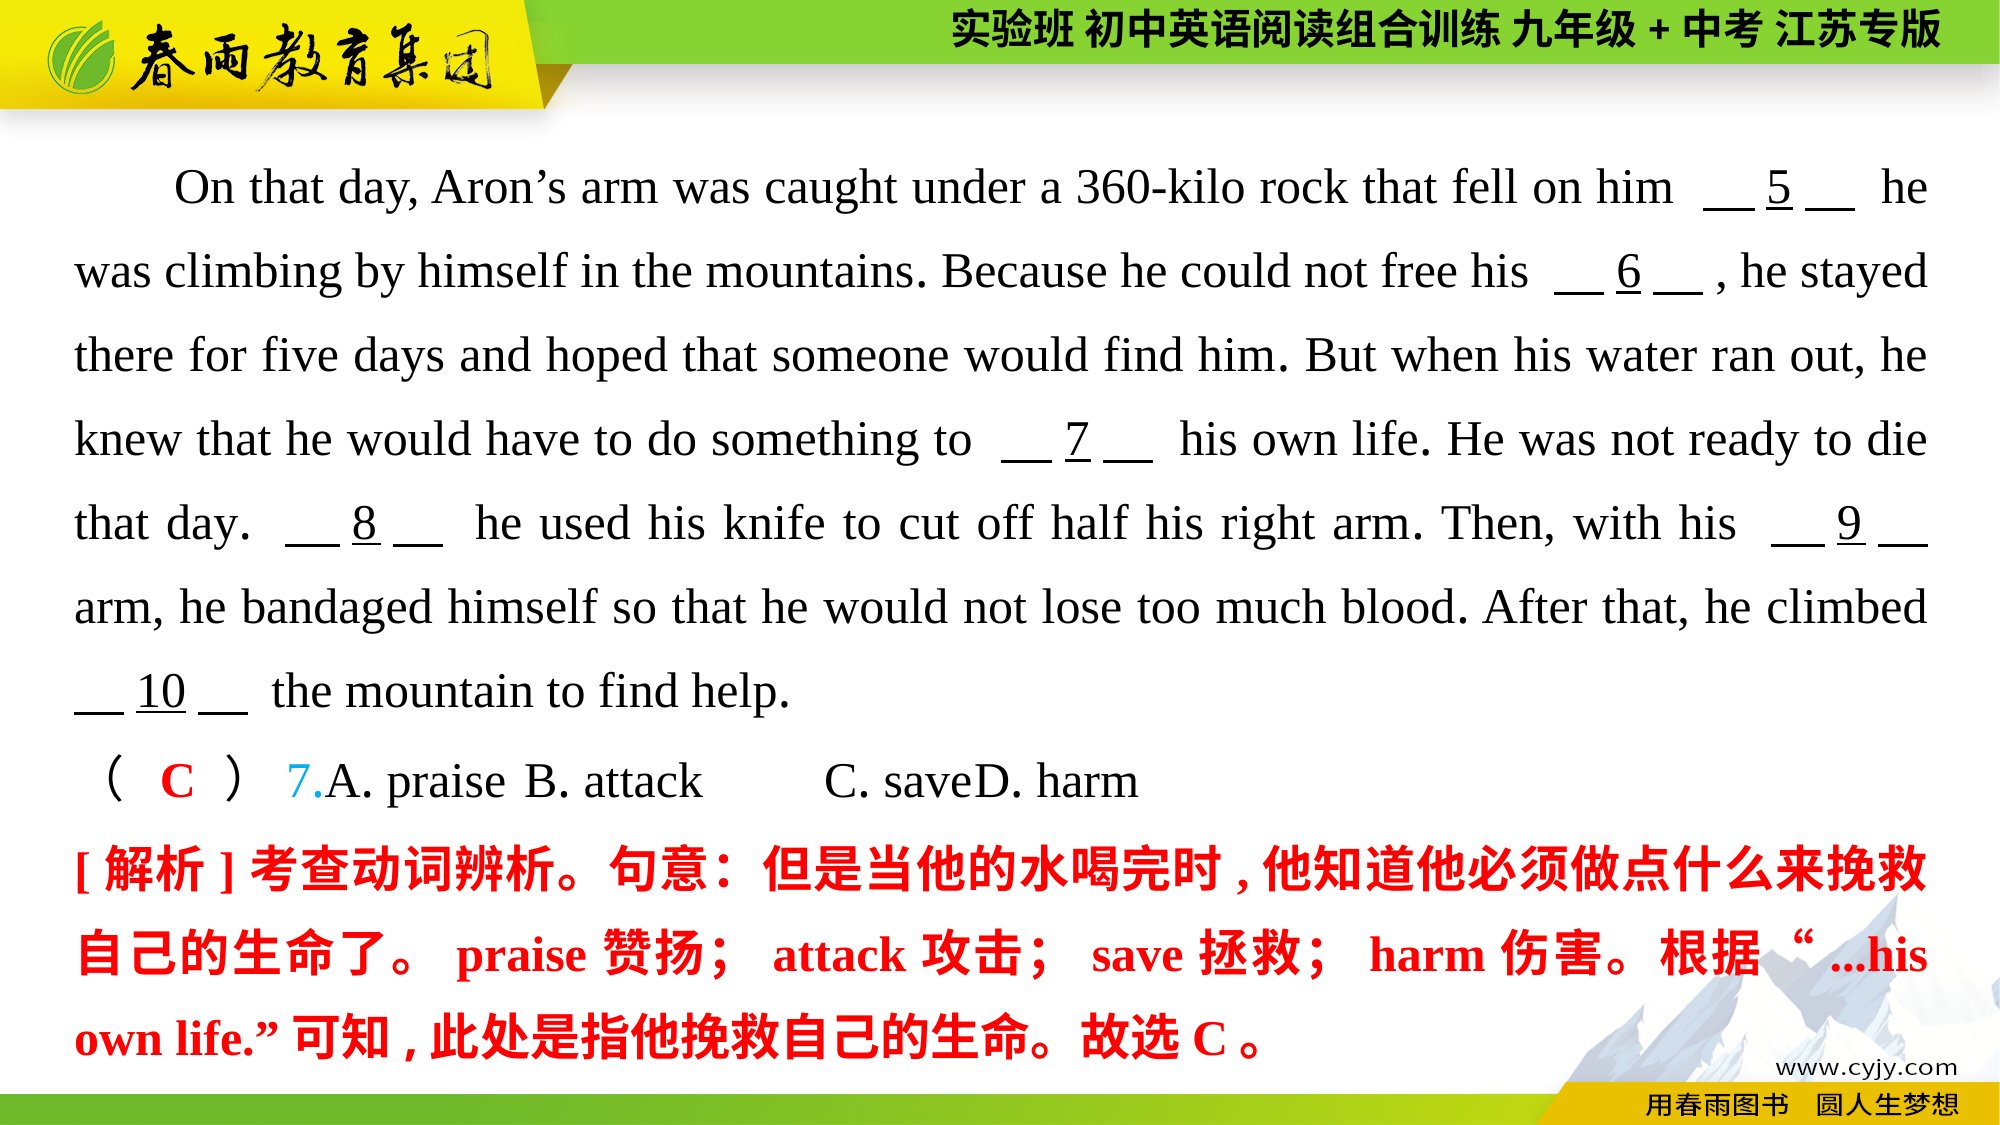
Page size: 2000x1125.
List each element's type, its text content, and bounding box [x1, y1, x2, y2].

text_box （ ）7.A. praise B. attack C. save D. harm [59, 715, 145, 805]
picture [0, 0, 2000, 1125]
text_box （ ）7.A. praise B. attack C. save D. harm [212, 715, 1944, 805]
text_box C [145, 715, 212, 805]
list On that day, Aron’s arm was caught under a 360-kilo rock that fell on him 5 he was climbing by himself in the mountains. Because he could not free his 6 , he stayed there for five days and hoped that someone would find him. But when his water ran out, he knew that he would have to do something to 7 his own life. He was not ready to die that day. 8 he used his knife to cut off half his right arm. Then, with his 9 arm, he bandaged himself so that he would not lose too much blood. After that, he climbed 10 the mountain to find help. [59, 122, 1944, 715]
text_box [解析]考查动词辨析。句意：但是当他的水喝完时,他知道他必须做点什么来挽救自己的生命了。praise赞扬；attack攻击；save拯救；harm伤害。根据“...his own life.”可知,此处是指他挽救自己的生命。故选C。 [59, 805, 1944, 1073]
